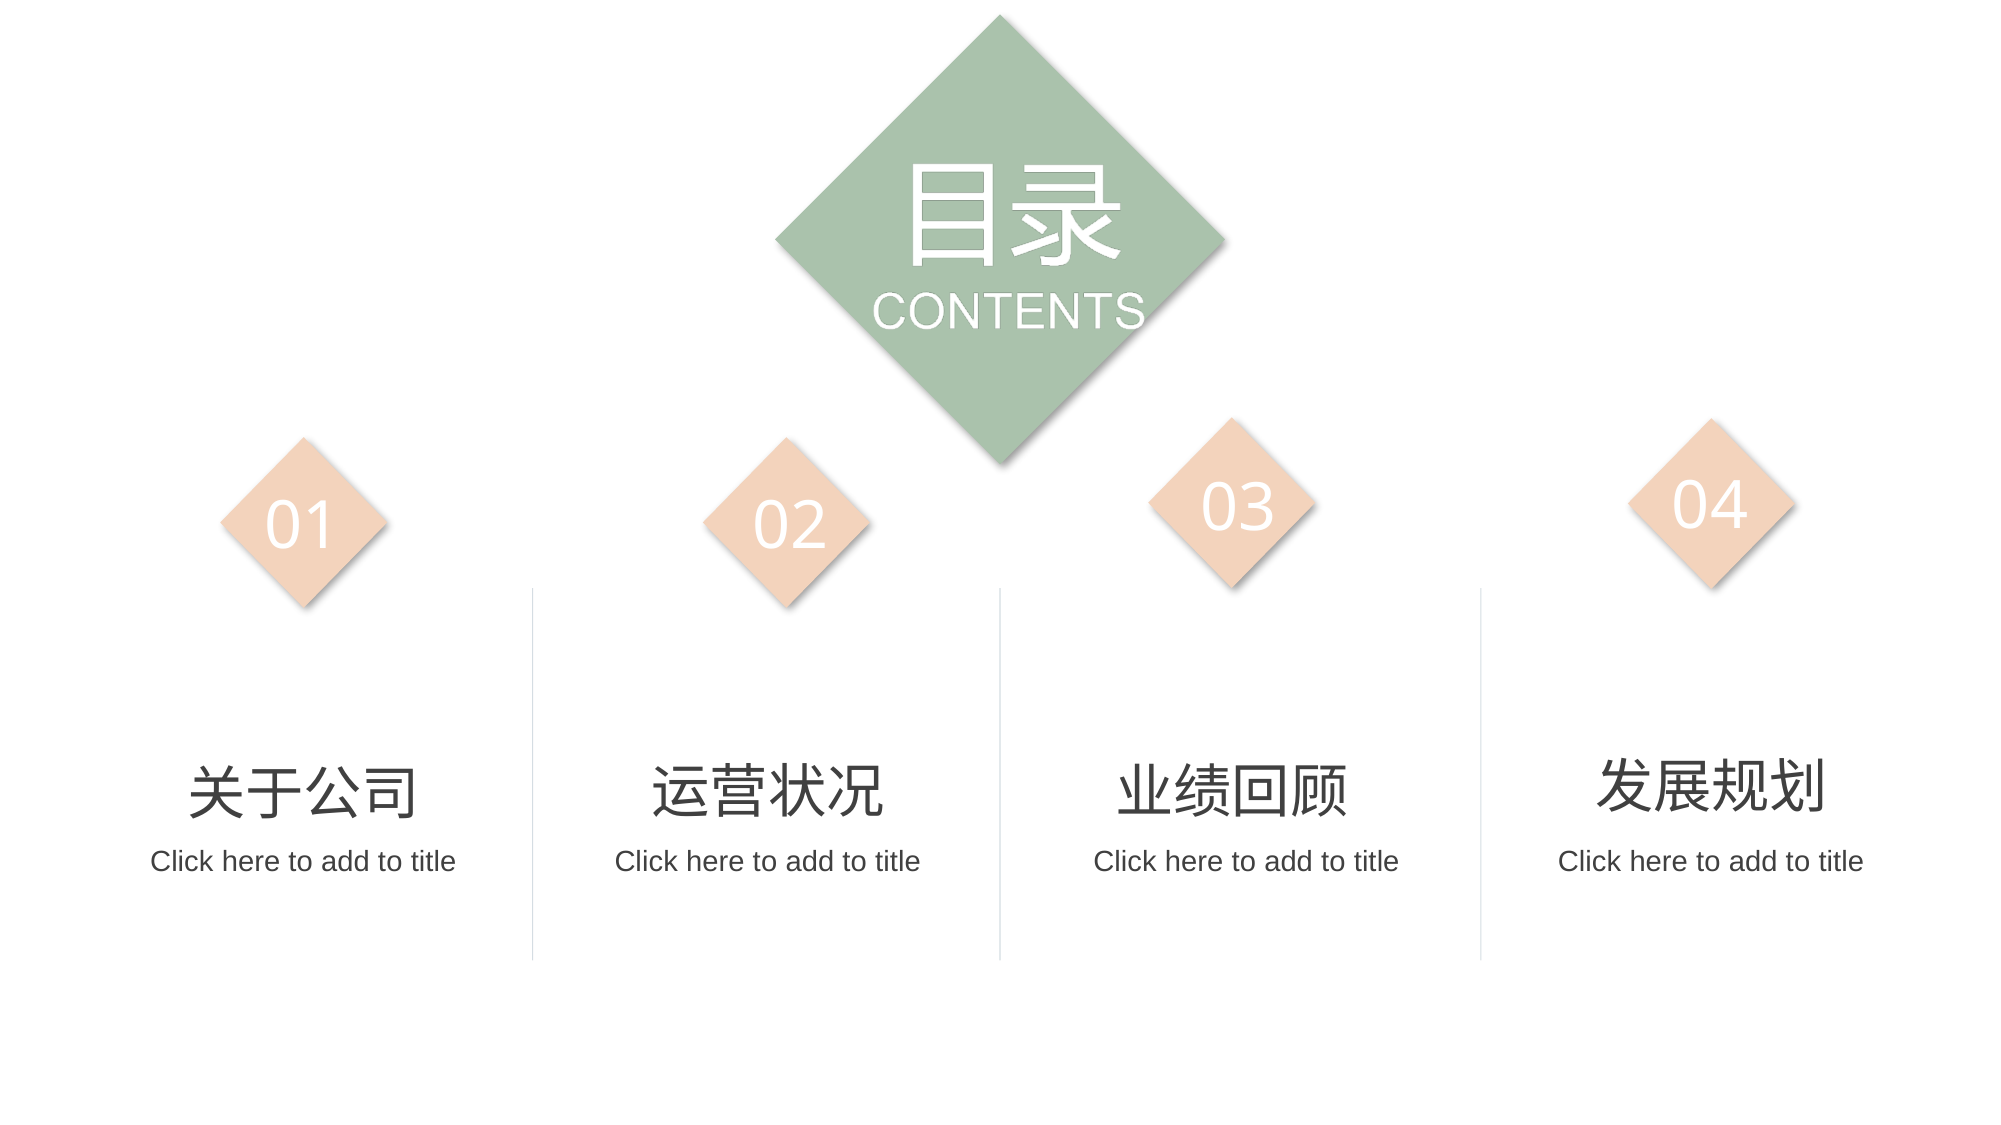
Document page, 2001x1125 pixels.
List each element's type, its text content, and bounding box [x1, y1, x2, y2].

text_box [1191, 203, 1227, 275]
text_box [220, 437, 388, 608]
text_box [1627, 418, 1795, 589]
text_box [773, 185, 827, 293]
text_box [702, 437, 870, 608]
text_box 关于公司 [114, 749, 493, 834]
text_box [904, 12, 1096, 108]
text_box Click here to add to title [599, 834, 937, 885]
text_box 发展规划 [1522, 741, 1901, 827]
text_box Click here to add to title [1078, 834, 1416, 885]
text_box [1148, 417, 1316, 588]
text_box 运营状况 [578, 747, 958, 832]
picture [827, 108, 1191, 371]
text_box Click here to add to title [135, 834, 472, 885]
text_box Click here to add to title [1543, 834, 1880, 885]
text_box [905, 371, 1095, 466]
text_box 业绩回顾 [1042, 746, 1421, 832]
